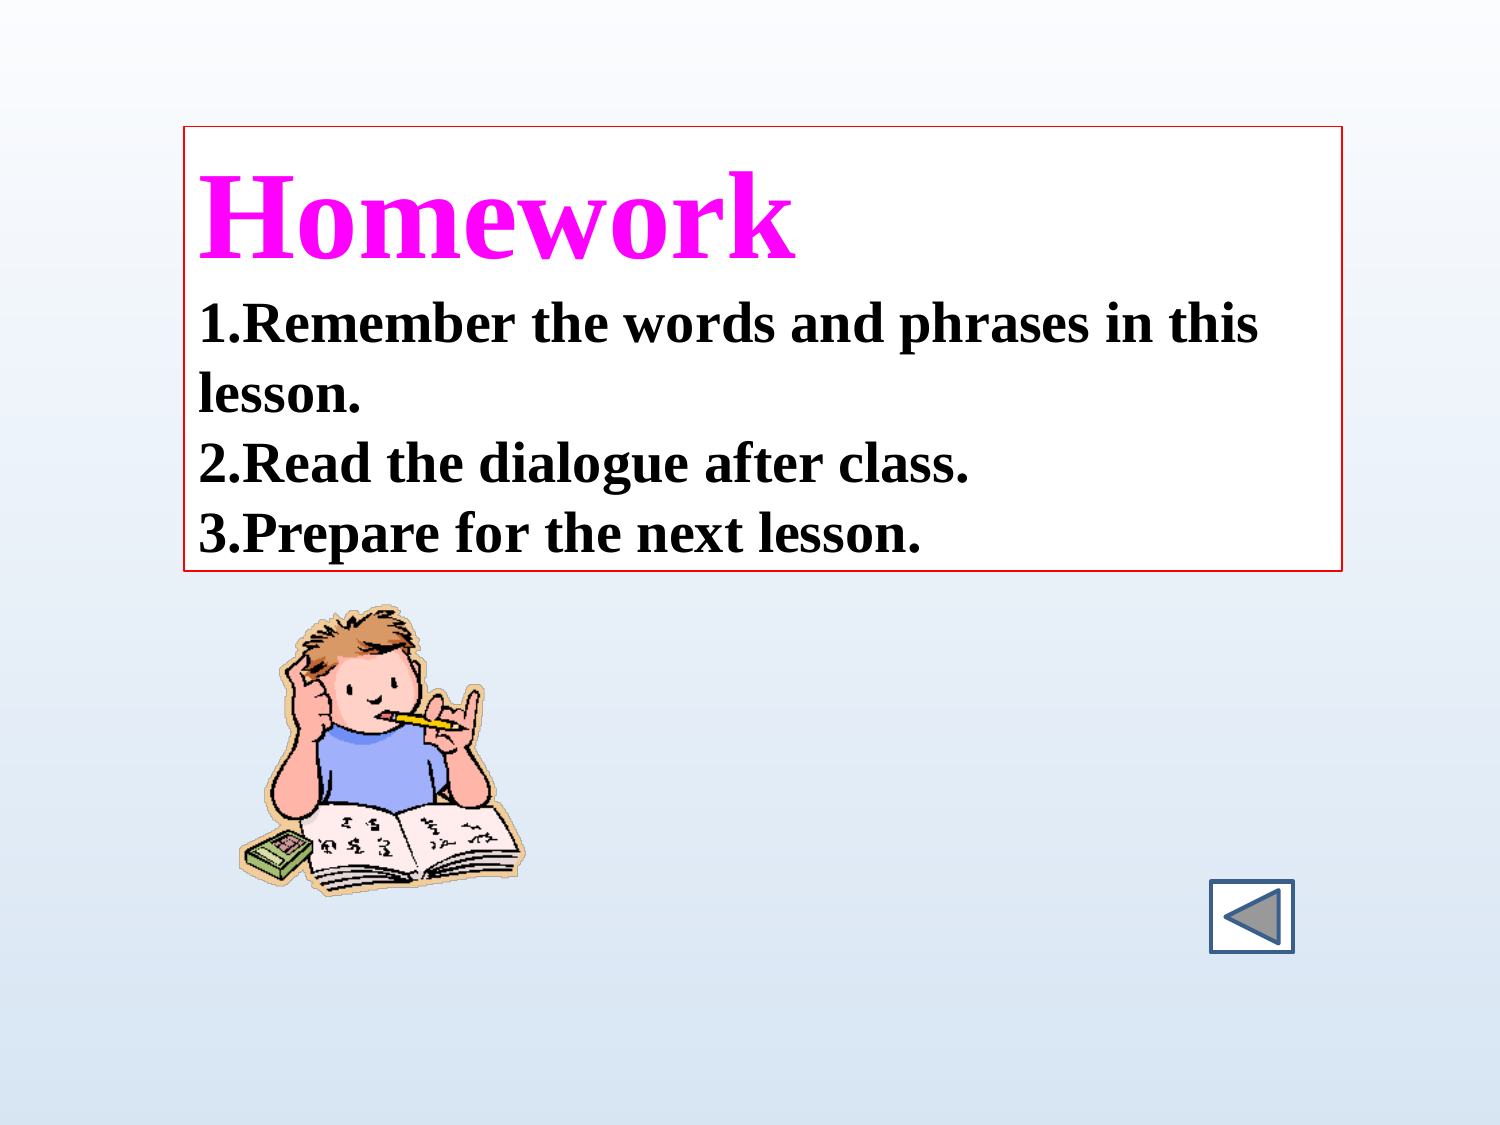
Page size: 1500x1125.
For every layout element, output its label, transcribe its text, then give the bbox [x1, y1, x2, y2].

text_box [1209, 879, 1295, 954]
text_box Homework 1.Remember the words and phrases in this lesson. 2.Read the dialogue after class. 3.Prepare for the next lesson. [184, 126, 1342, 572]
picture [238, 600, 531, 901]
